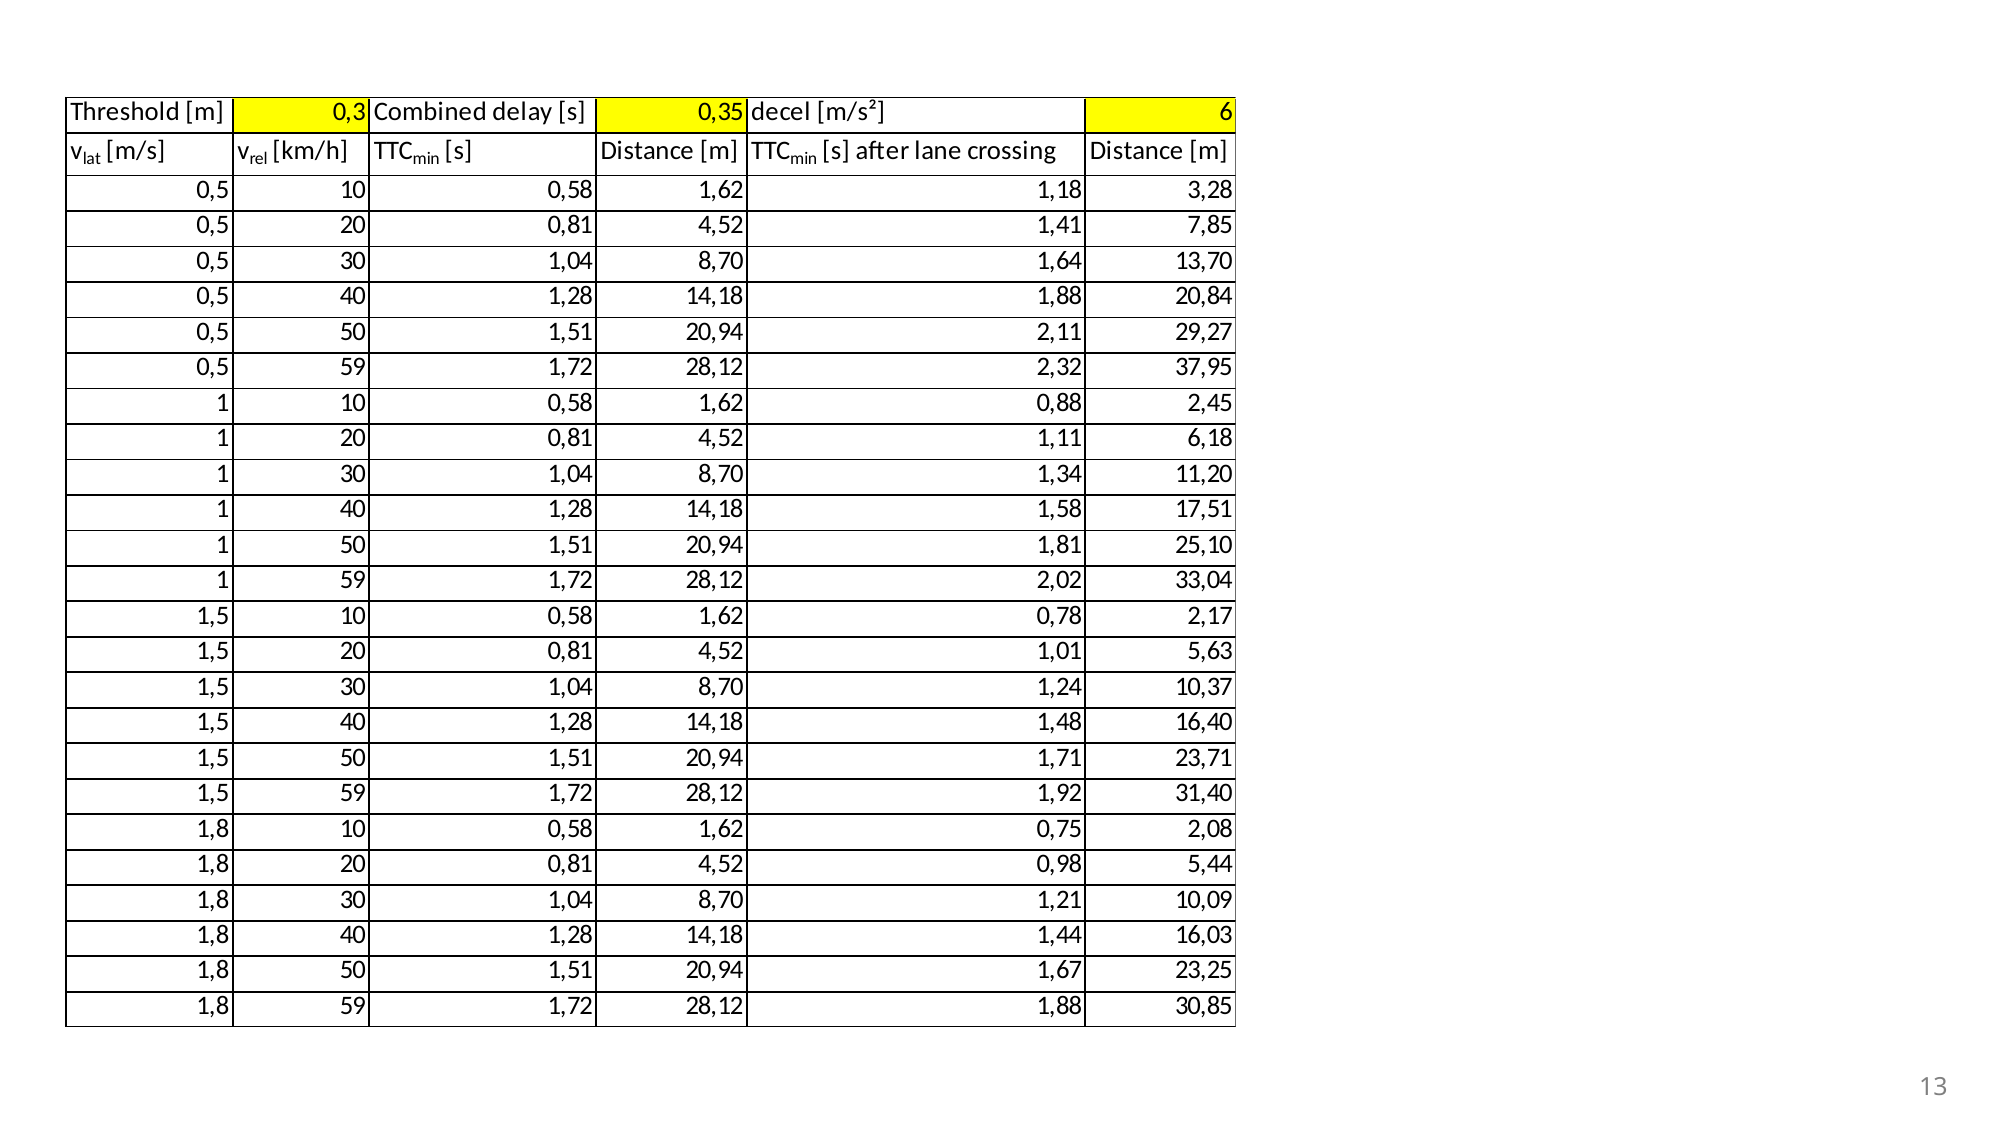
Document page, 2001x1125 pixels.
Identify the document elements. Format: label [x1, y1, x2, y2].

picture [64, 96, 1238, 1029]
